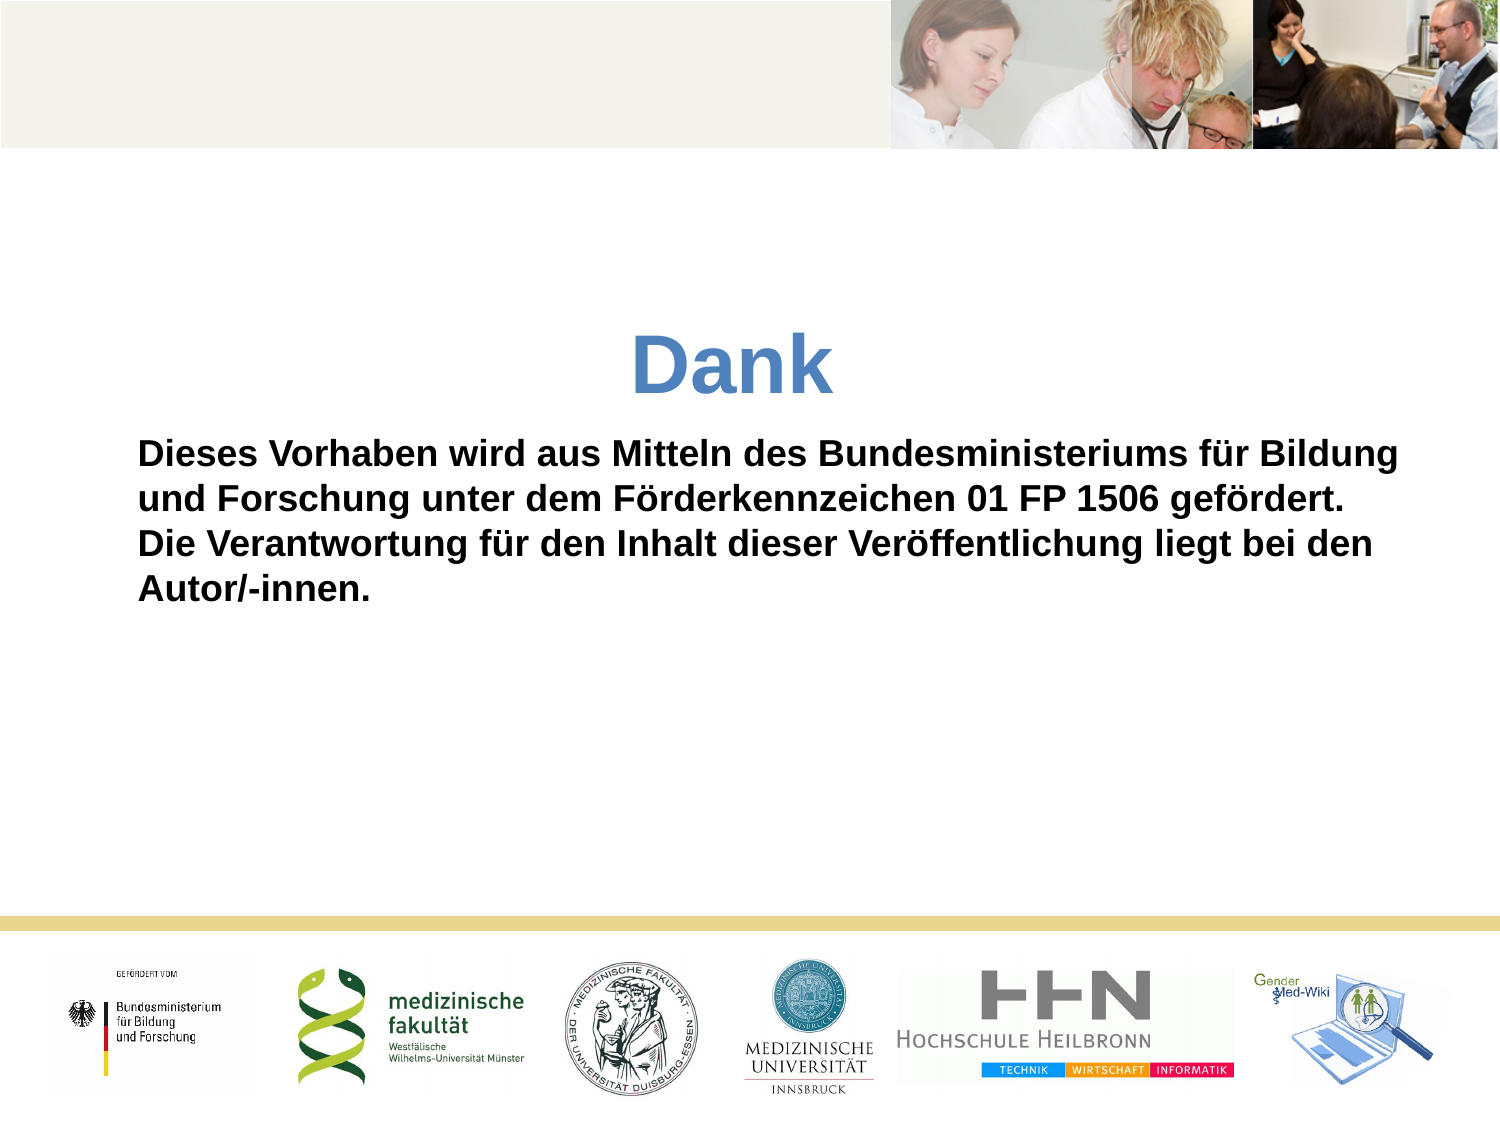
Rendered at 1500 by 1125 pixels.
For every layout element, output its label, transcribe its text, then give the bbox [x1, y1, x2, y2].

text_box Dank [351, 278, 1114, 383]
text_box Dieses Vorhaben wird aus Mitteln des Bundesministeriums für Bildung und Forschung unter dem Förderkennzeichen 01 FP 1506 gefördert. Die Verantwortung für den Inhalt dieser Veröffentlichung liegt bei den Autor/-innen. [123, 421, 1426, 617]
picture [298, 952, 1234, 1100]
picture [47, 952, 255, 1100]
picture [1246, 965, 1453, 1087]
picture [891, 0, 1500, 150]
